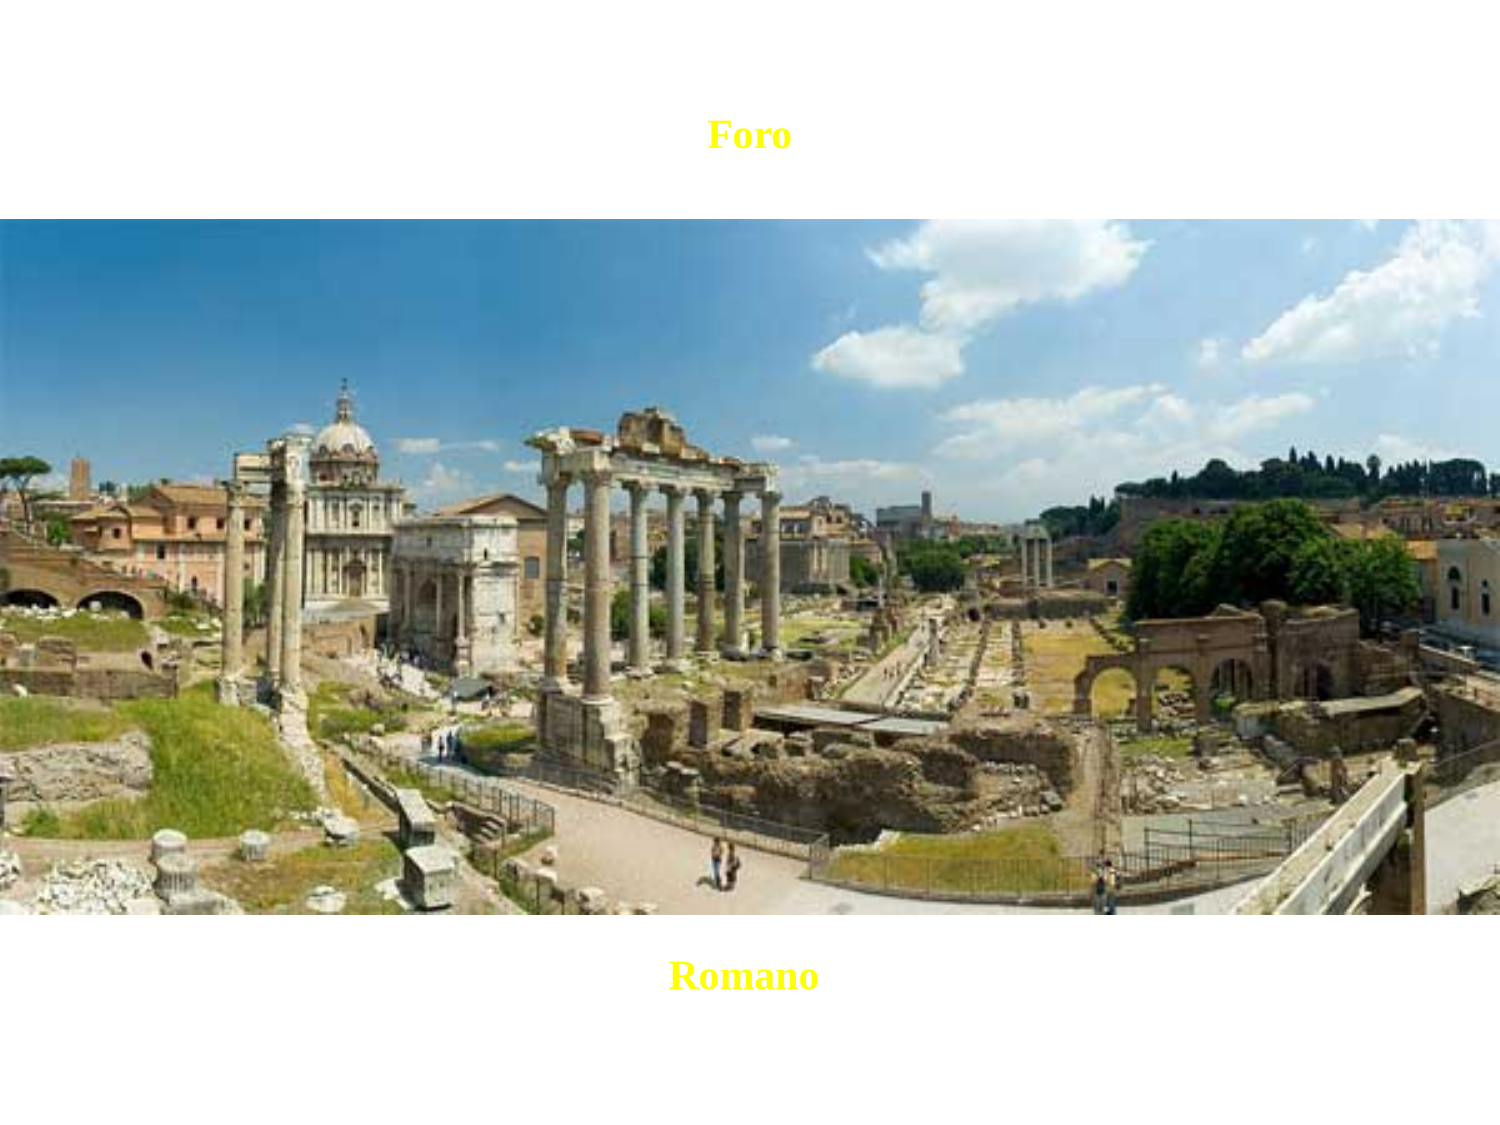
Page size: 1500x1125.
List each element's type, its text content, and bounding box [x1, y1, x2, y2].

picture [0, 219, 1500, 916]
text_box Romano [490, 940, 999, 1006]
title Foro [75, 90, 1425, 173]
